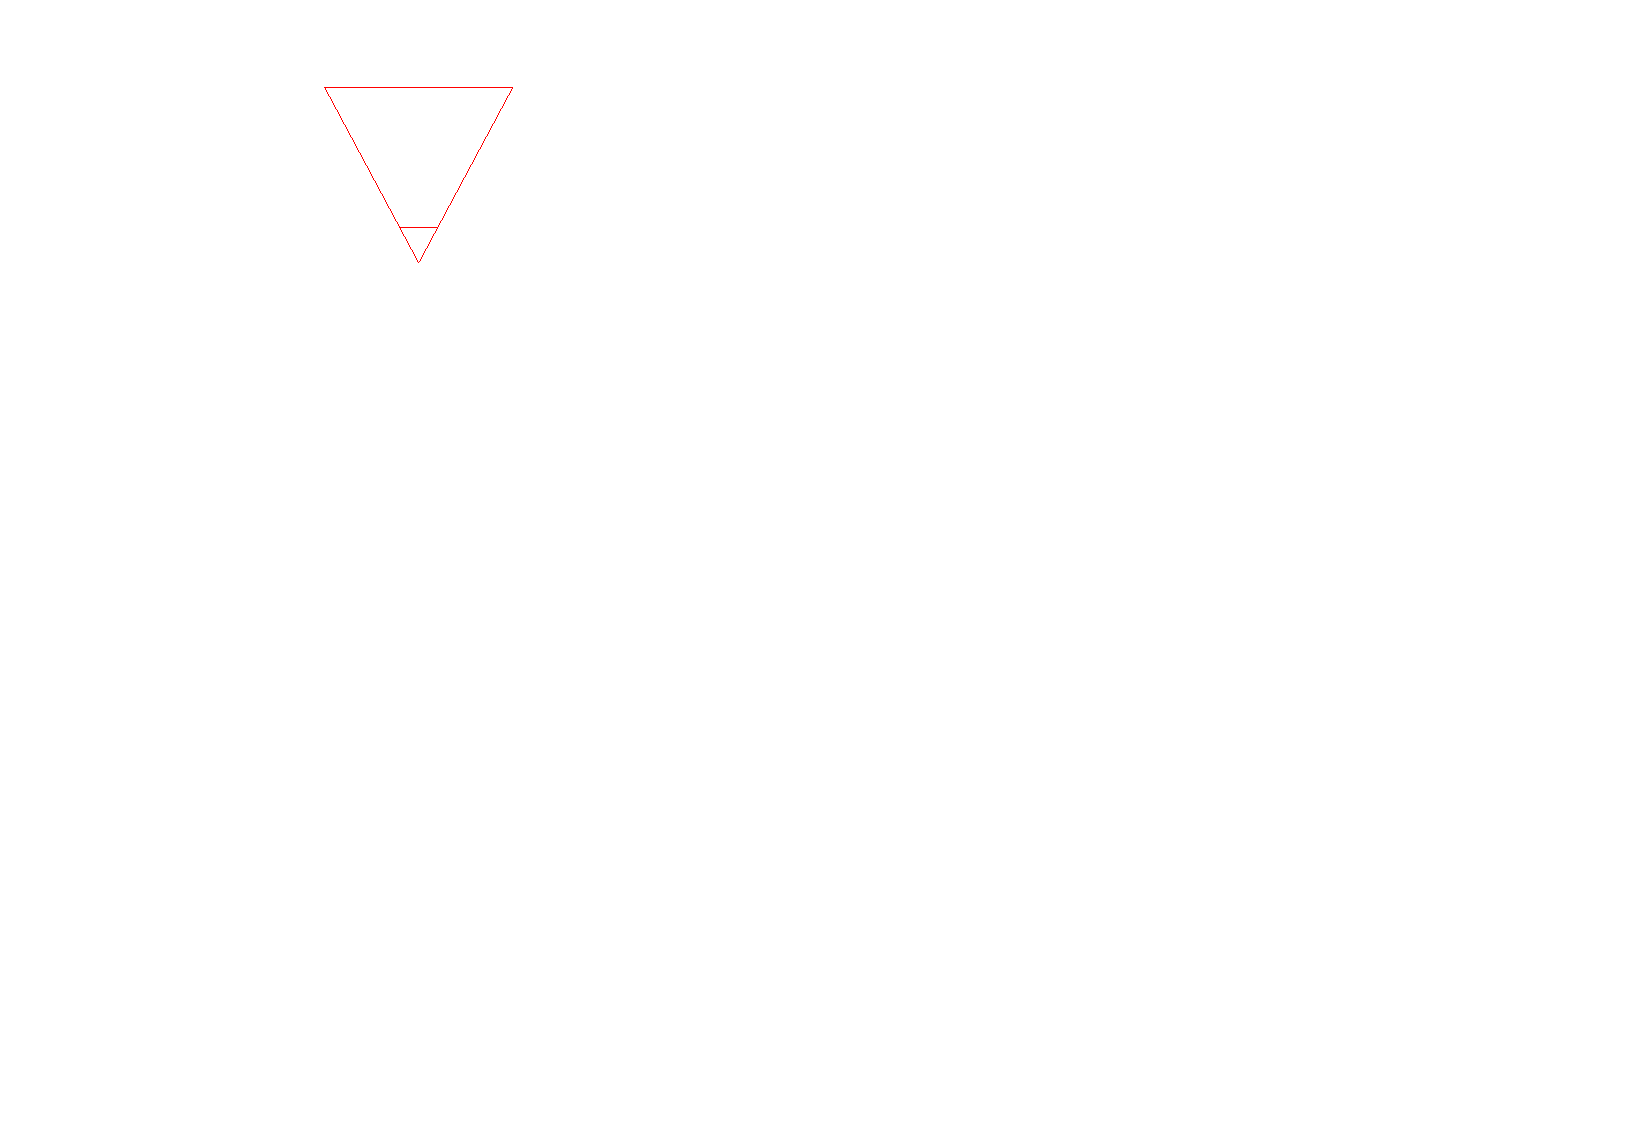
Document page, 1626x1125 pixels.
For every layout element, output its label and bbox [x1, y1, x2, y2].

text_box [324, 87, 513, 263]
